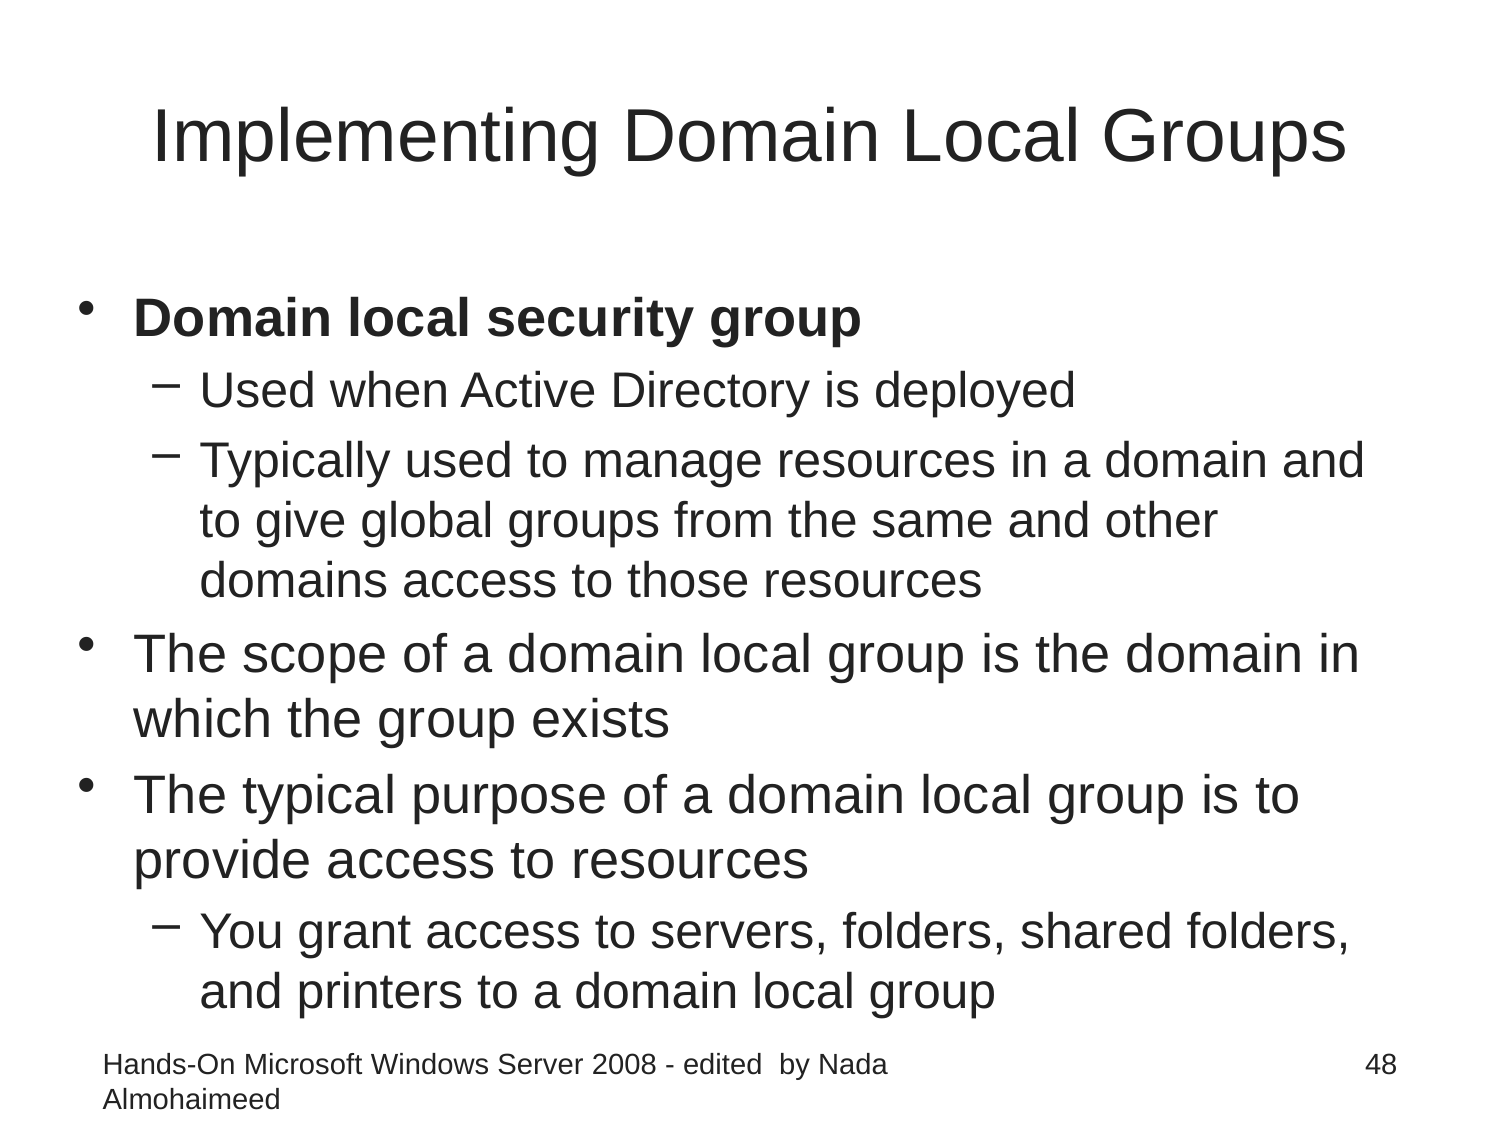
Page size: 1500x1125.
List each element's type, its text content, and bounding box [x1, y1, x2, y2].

slide_number 48 [1074, 1037, 1413, 1101]
footer Hands-On Microsoft Windows Server 2008 - edited by Nada Almohaimeed [87, 1037, 1051, 1101]
title Implementing Domain Local Groups [87, 37, 1413, 226]
list Domain local security group Used when Active Directory is deployed Typically used to manage resources in a domain and to give global groups from the same and other domains access to those resources The scope of a domain local group is the domain in which the group exists The typical purpose of a domain local group is to provide access to resources You grant access to servers, folders, shared folders, and printers to a domain local group [62, 274, 1426, 1026]
